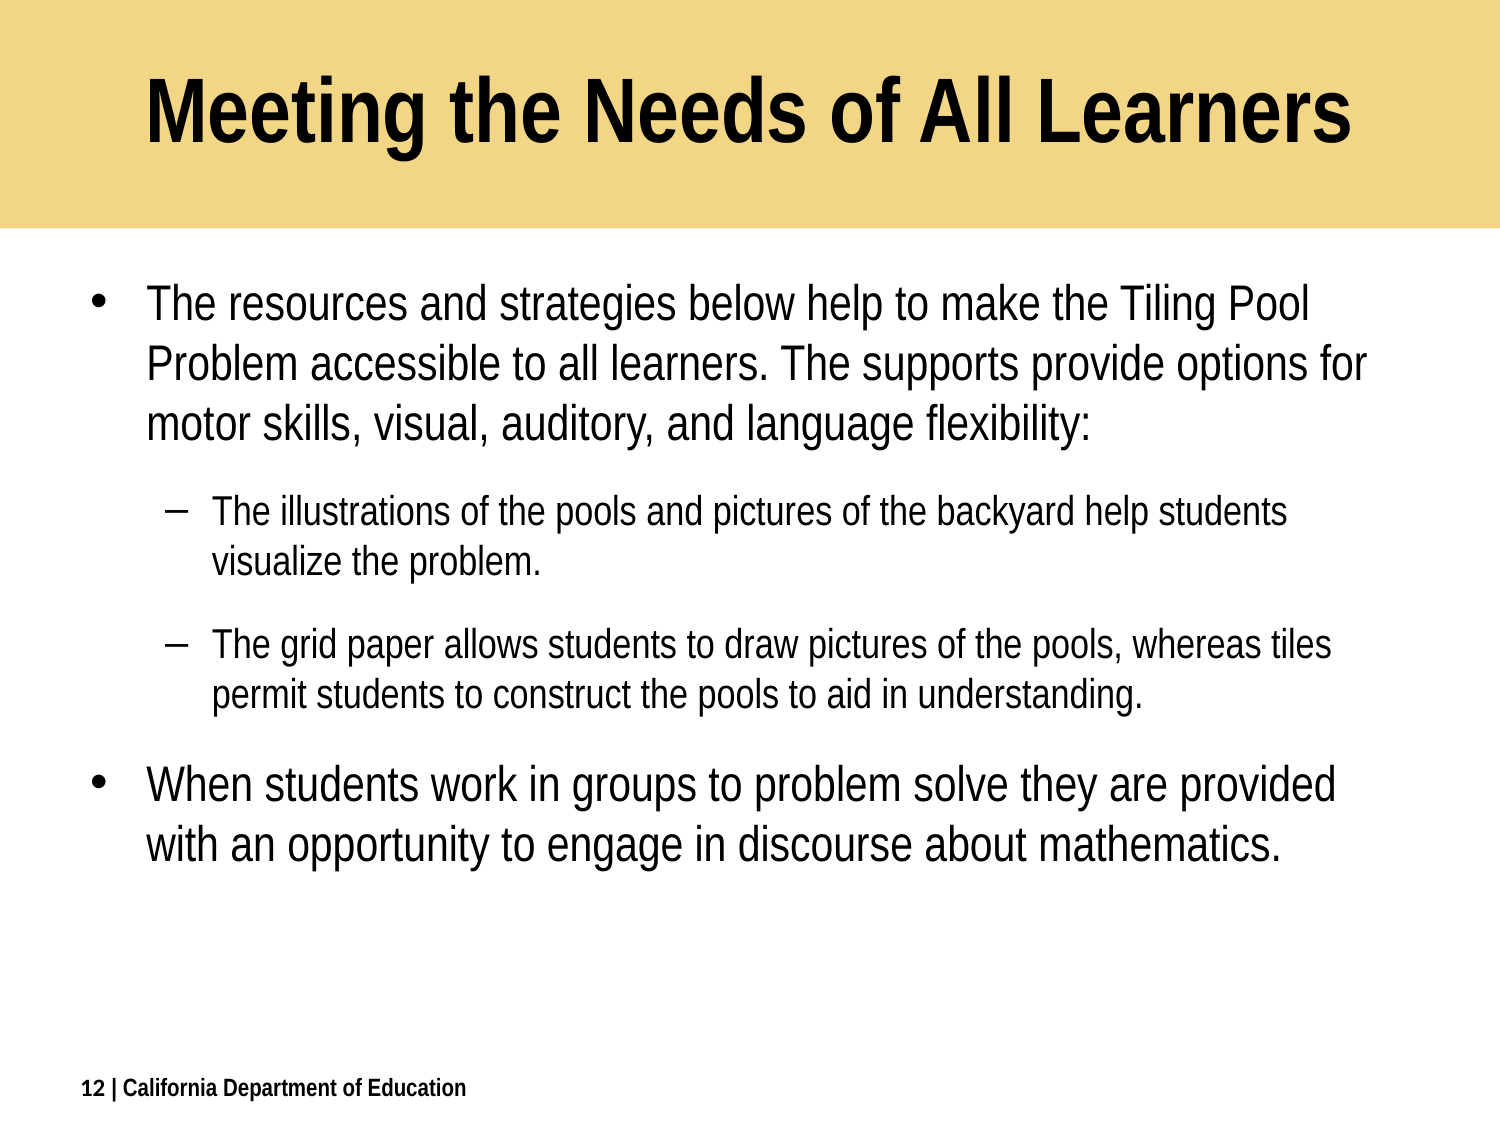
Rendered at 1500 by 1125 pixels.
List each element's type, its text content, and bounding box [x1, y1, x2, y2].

footer | California Department of Education [121, 1064, 699, 1124]
list The resources and strategies below help to make the Tiling Pool Problem accessible to all learners. The supports provide options for motor skills, visual, auditory, and language flexibility: The illustrations of the pools and pictures of the backyard help students visualize the problem. The grid paper allows students to draw pictures of the pools, whereas tiles permit students to construct the pools to aid in understanding. When students work in groups to problem solve they are provided with an opportunity to engage in discourse about mathematics. [75, 262, 1425, 1054]
slide_number 12 [55, 1064, 121, 1124]
title Meeting the Needs of All Learners [75, 11, 1425, 200]
